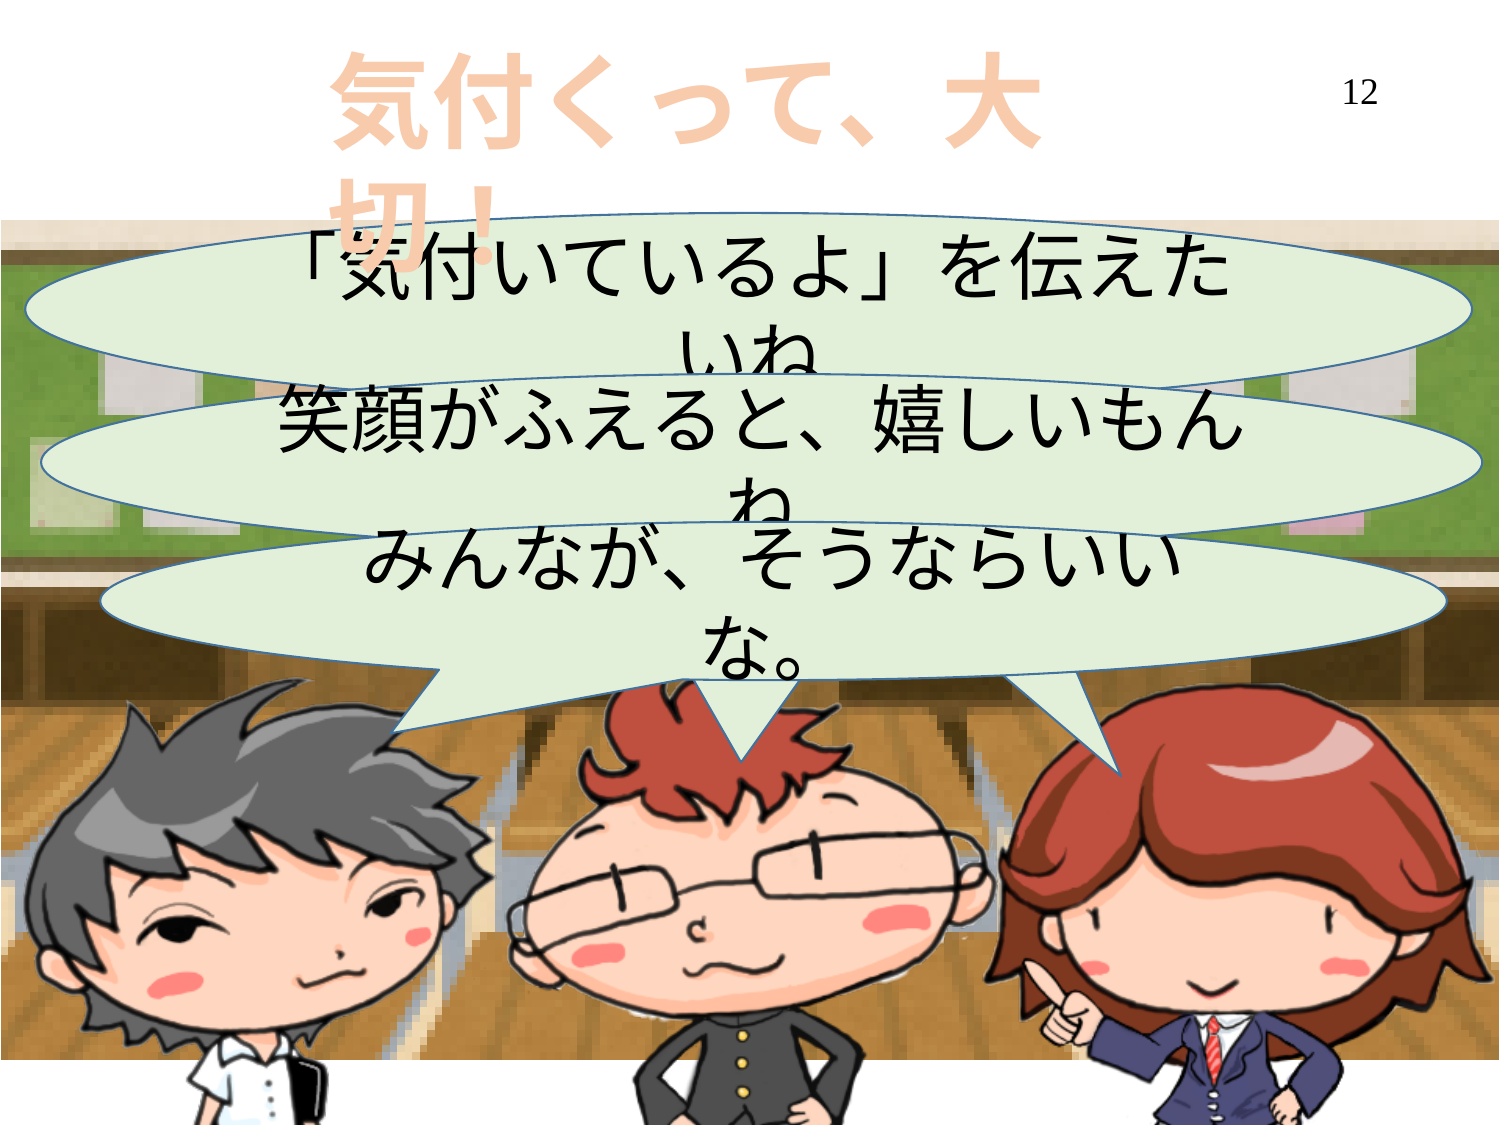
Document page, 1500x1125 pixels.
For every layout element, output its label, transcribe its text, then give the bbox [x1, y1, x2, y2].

text_box 気付くって、大切！ [312, 29, 1163, 220]
slide_number 12 [1163, 59, 1394, 120]
picture [0, 220, 1500, 1125]
